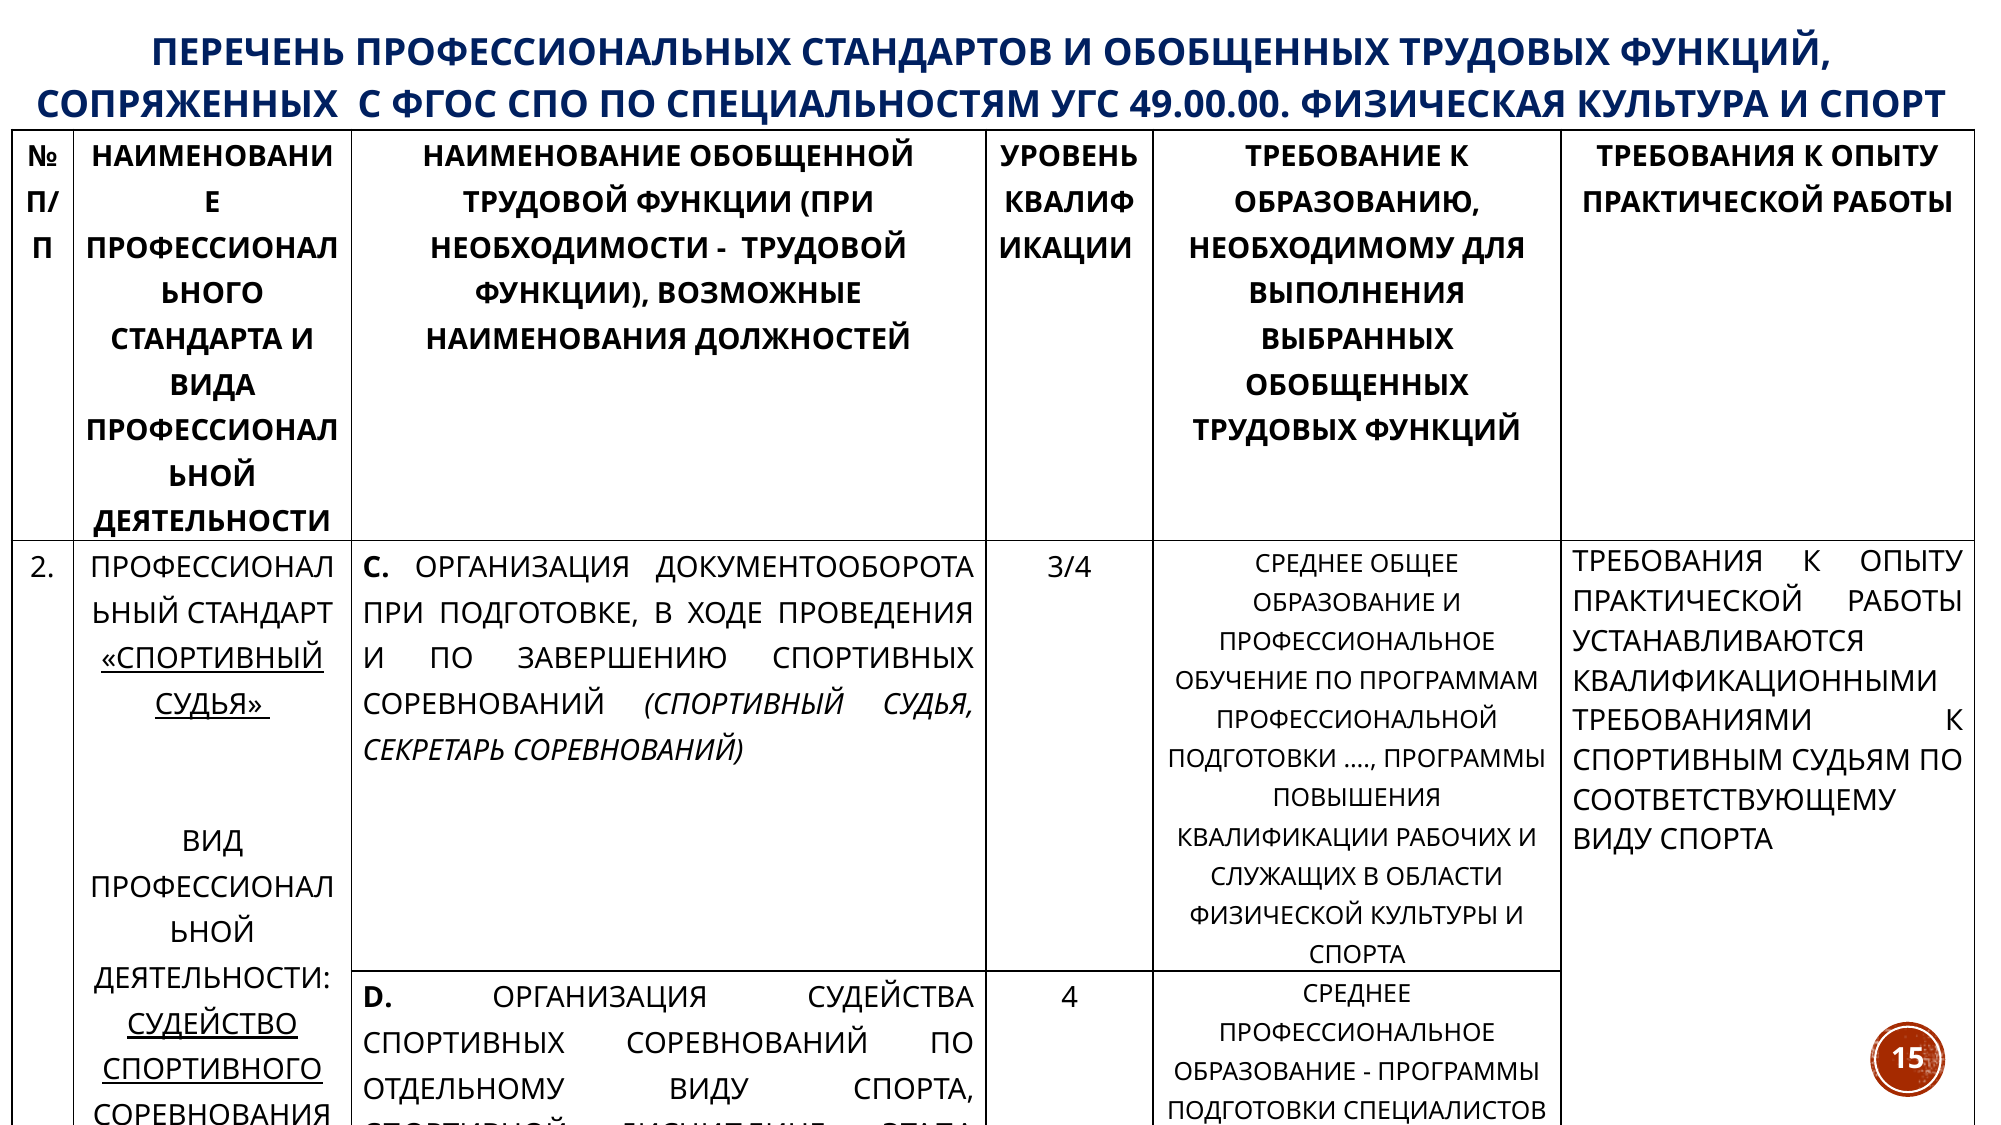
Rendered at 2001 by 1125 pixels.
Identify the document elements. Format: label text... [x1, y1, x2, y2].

table_header Требование к образованию, необходимому для выполнения выбранных обобщенных трудовых функций [1154, 131, 1560, 540]
table_cell Среднее общее образование и профессиональное обучение по программам профессиональной подготовки …., программы повышения квалификации рабочих и служащих в области физической культуры и спорта [1154, 541, 1560, 970]
table_cell Среднее профессиональное образование - программы подготовки специалистов среднего звена в области физической культуры и спорта или педагогики по направлению подготовки в области физической культуры и спорта [1154, 972, 1560, 1125]
table_cell Требования к опыту практической работы устанавливаются квалификационными требованиями к спортивным судьям по соответствующему виду спорта [1562, 541, 1974, 1125]
table_cell С. Организация документооборота при подготовке, в ходе проведения и по завершению спортивных соревнований (спортивный судья, секретарь соревнований) [352, 541, 985, 970]
table_cell 2. [13, 541, 73, 1125]
table_header Наименование обобщенной трудовой функции (при необходимости - трудовой функции), возможные наименования должностей [352, 131, 985, 540]
table_cell D. Организация судейства спортивных соревнований по отдельному виду спорта, спортивной дисциплине, этапа спортивного соревнования, мероприятий по выполнению населением различных возрастных групп нормативов испытаний (тестов) (спортивный судья; арбитр; рефери) [352, 972, 985, 1125]
title Перечень профессиональных стандартов и обобщенных трудовых функций, сопряженных с ФГОС СПО по специальностям УГС 49.00.00. Физическая культура и спорт [0, 0, 1984, 146]
table_header Уровень квалификации [987, 131, 1152, 540]
table_header № п/п [13, 131, 73, 540]
table_header Наименование профессионального стандарта и вида профессиональной деятельности [74, 131, 351, 540]
table_cell 3/4 [987, 541, 1152, 970]
table_cell 4 [987, 972, 1152, 1125]
table_header Требования к опыту практической работы [1562, 131, 1974, 540]
table_cell Профессиональный стандарт «Спортивный судья» Вид профессиональной деятельности: Судейство спортивного соревнования и физкультурно-спортивных тестовых мероприятий [74, 541, 351, 1125]
